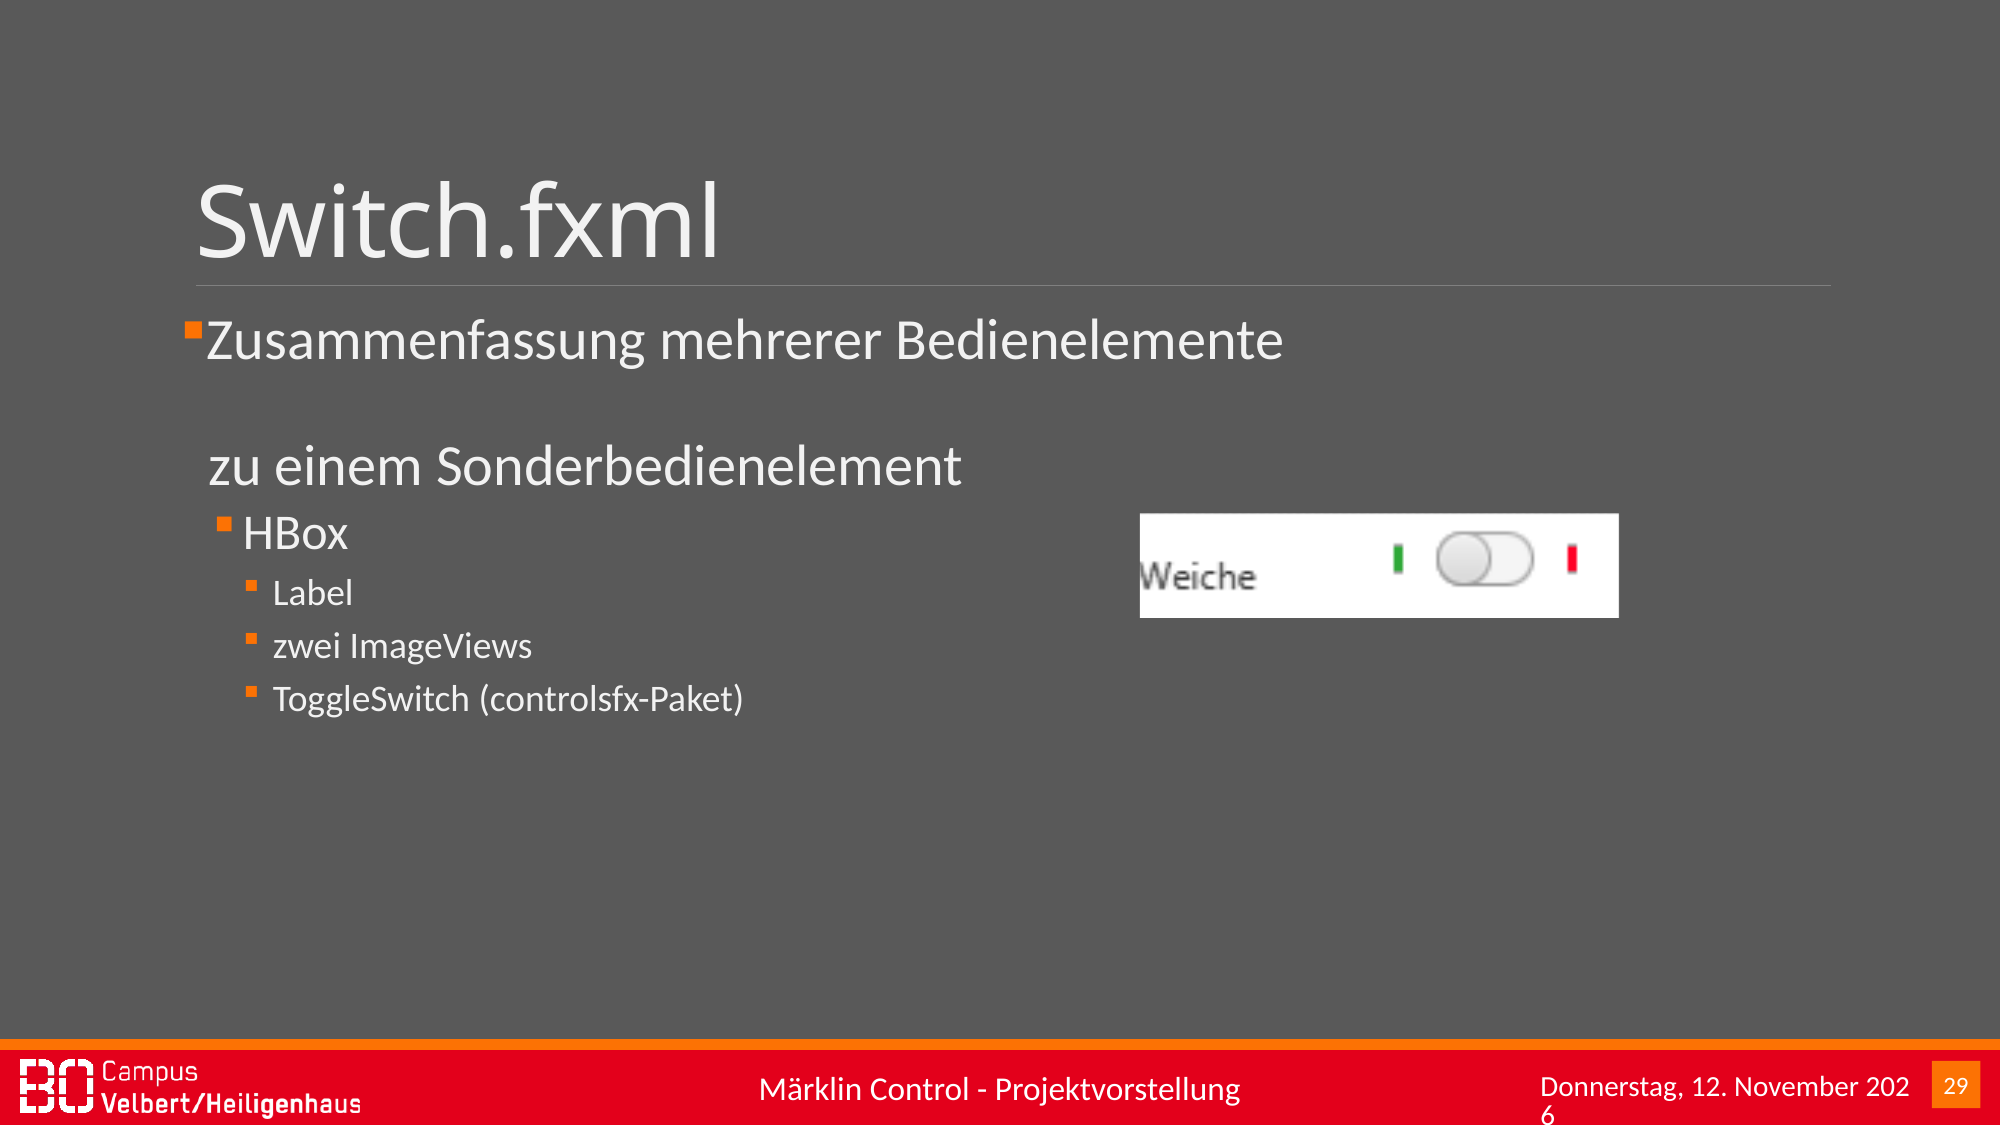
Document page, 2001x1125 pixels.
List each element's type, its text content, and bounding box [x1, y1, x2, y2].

picture [19, 1059, 94, 1113]
slide_number 29 [1931, 1060, 1981, 1109]
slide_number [1525, 1054, 1931, 1115]
picture [1139, 512, 1620, 619]
picture [101, 1057, 365, 1120]
list Zusammenfassung mehrerer Bedienelemente zu einem Sonderbedienelement HBox Label zwei ImageViews ToggleSwitch (controlsfx-Paket) [180, 301, 1299, 962]
title Switch.fxml [180, 47, 1830, 285]
